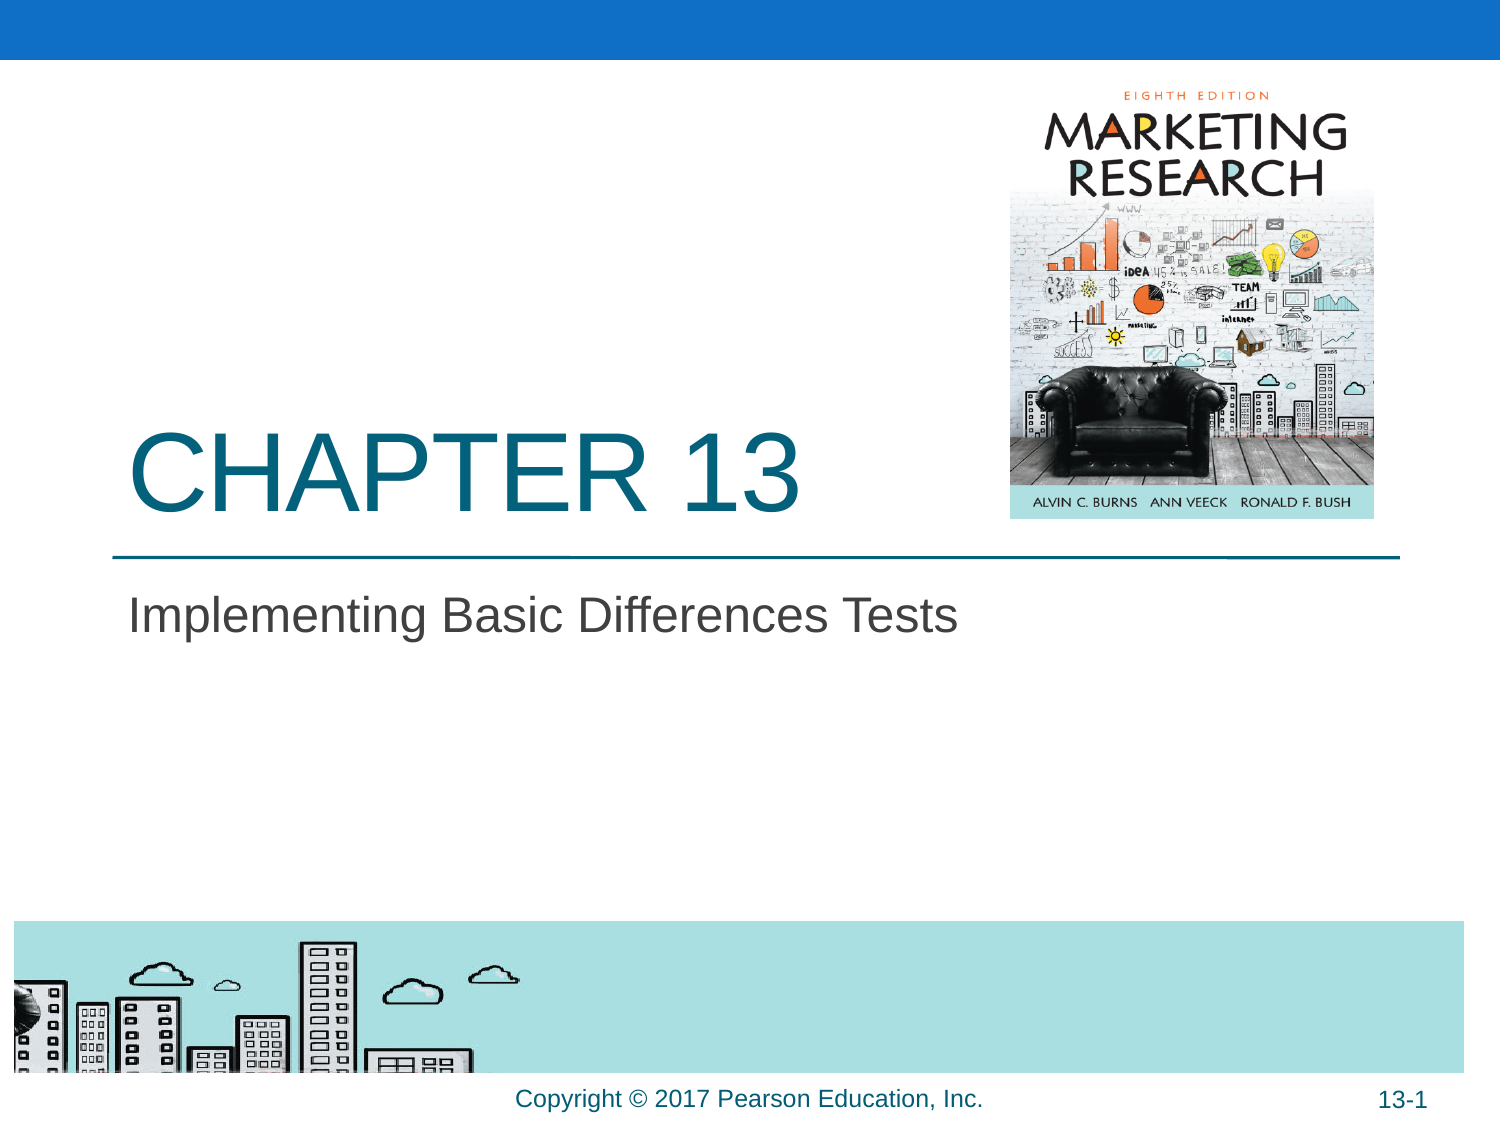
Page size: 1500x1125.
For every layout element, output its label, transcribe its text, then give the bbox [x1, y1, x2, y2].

picture [14, 921, 1464, 1073]
subtitle Implementing Basic Differences Tests [112, 575, 1163, 863]
picture [1010, 86, 1374, 520]
picture [641, 1100, 647, 1107]
title Chapter 13 [112, 224, 1400, 542]
